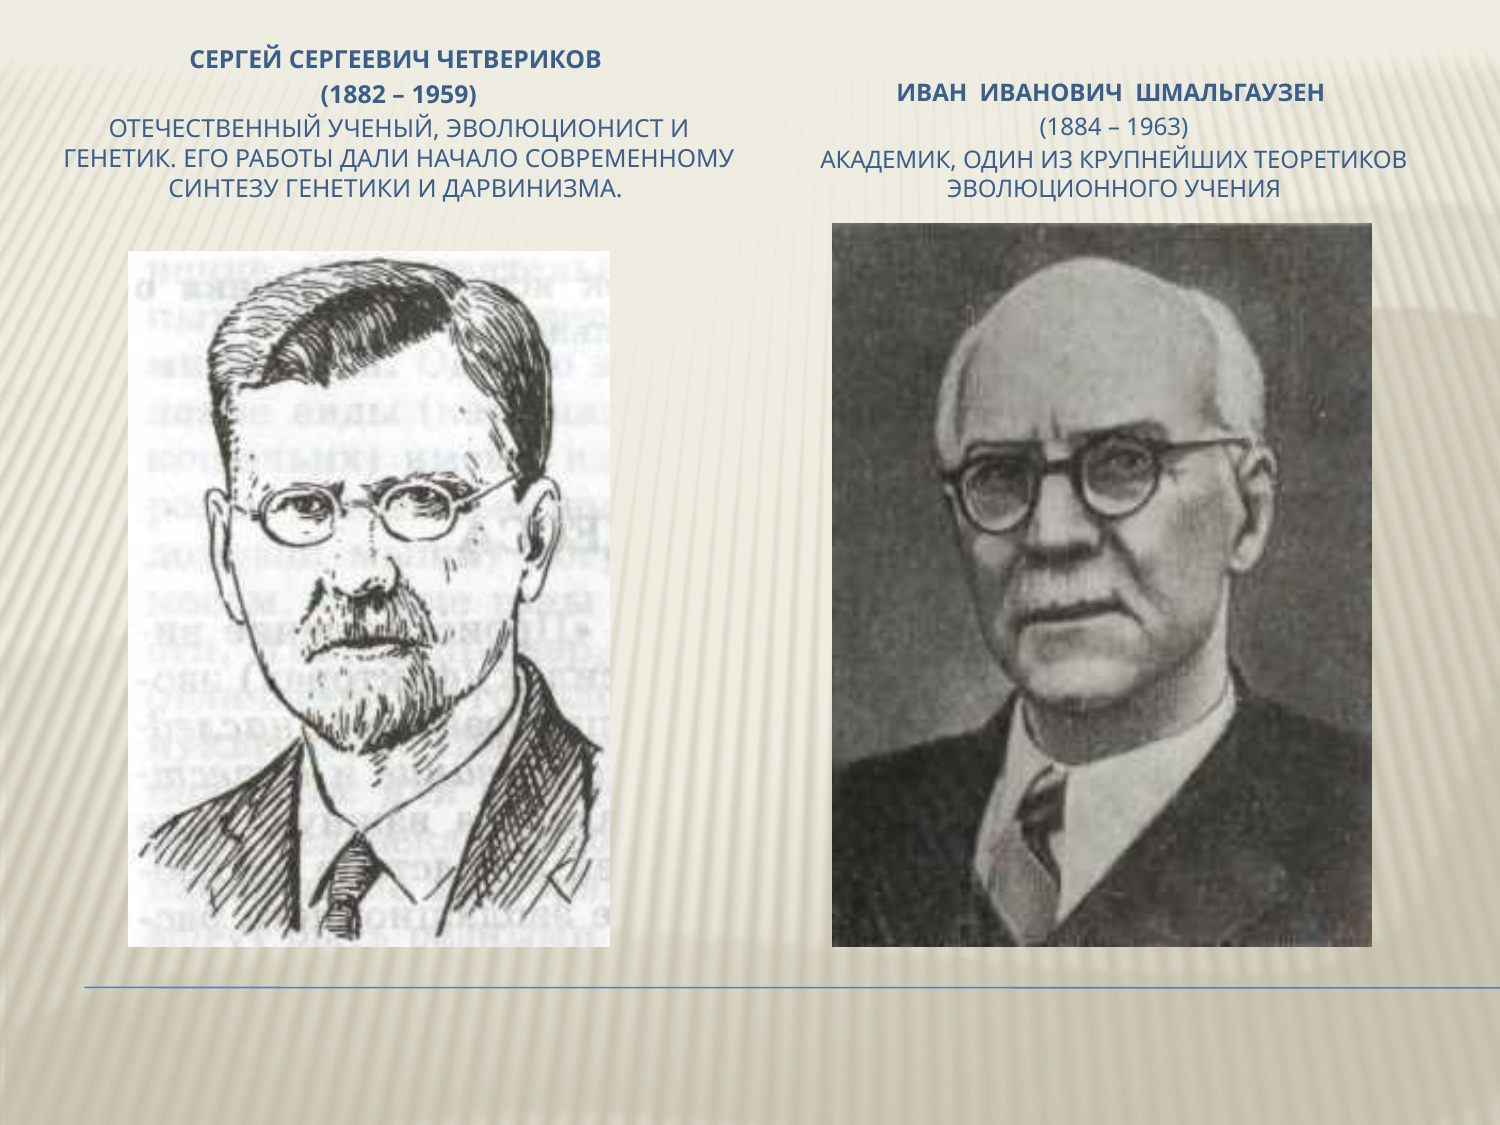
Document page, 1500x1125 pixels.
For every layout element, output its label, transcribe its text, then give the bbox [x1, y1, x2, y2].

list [831, 223, 1372, 947]
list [128, 251, 610, 947]
list ИВАН ИВАНОВИЧ ШМАЛЬГАУЗЕН (1884 – 1963) АКАДЕМИК, ОДИН ИЗ КРУПНЕЙШИХ ТЕОРЕТИКОВ ЭВОЛЮЦИОННОГО УЧЕНИЯ [761, 70, 1467, 211]
list СЕРГЕЙ СЕРГЕЕВИЧ ЧЕТВЕРИКОВ (1882 – 1959) Отечественный ученый, эволюционист и генетик. Его работы дали начало современному синтезу генетики и дарвинизма. [46, 35, 751, 211]
